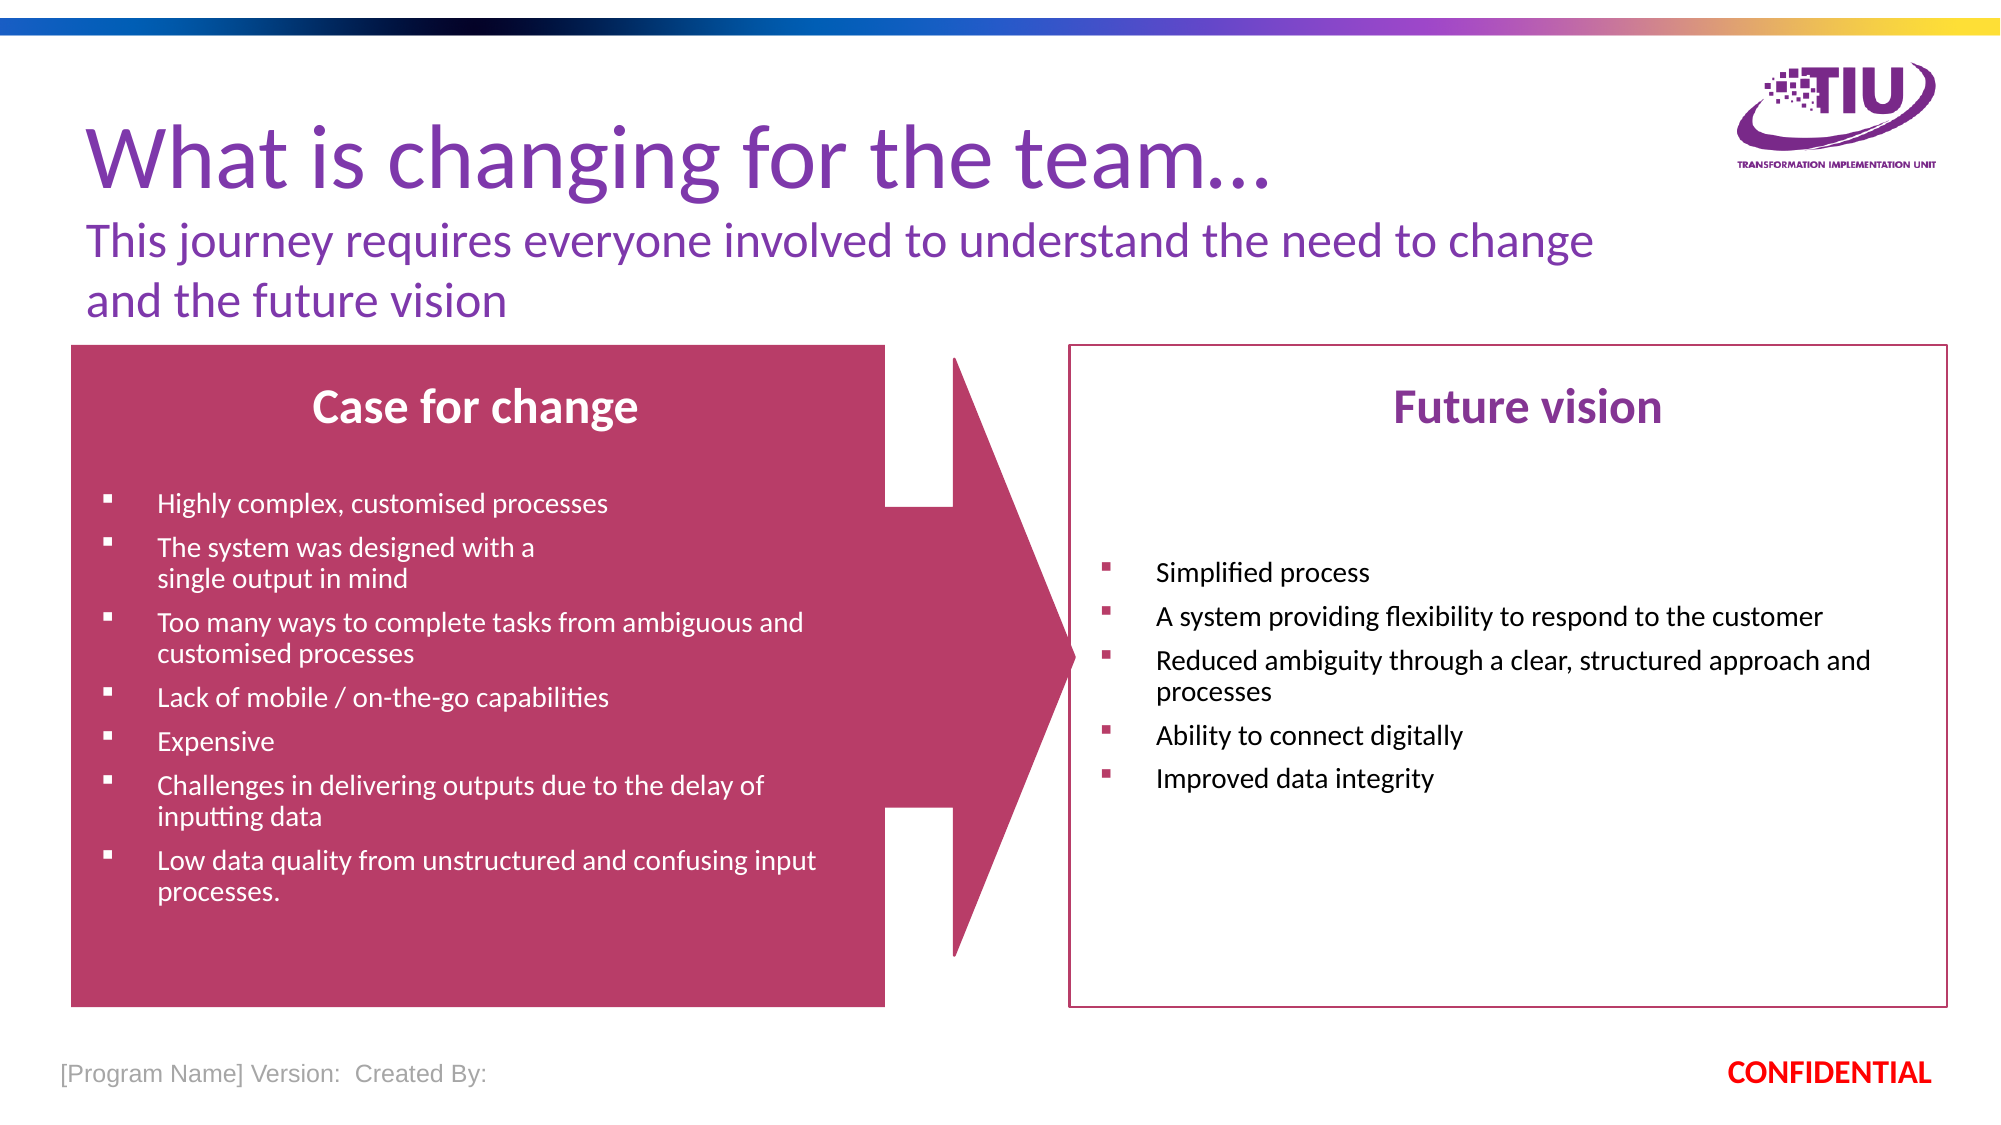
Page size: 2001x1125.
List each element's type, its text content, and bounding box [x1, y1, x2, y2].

text_box [Program Name] Version: Created By: [0, 1042, 549, 1103]
text_box What is changing for the team… This journey requires everyone involved to understand the need to change and the future vision [71, 89, 1690, 335]
picture [0, 0, 2001, 1125]
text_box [70, 344, 1948, 1008]
text_box CONFIDENTIAL [1563, 1042, 1948, 1098]
